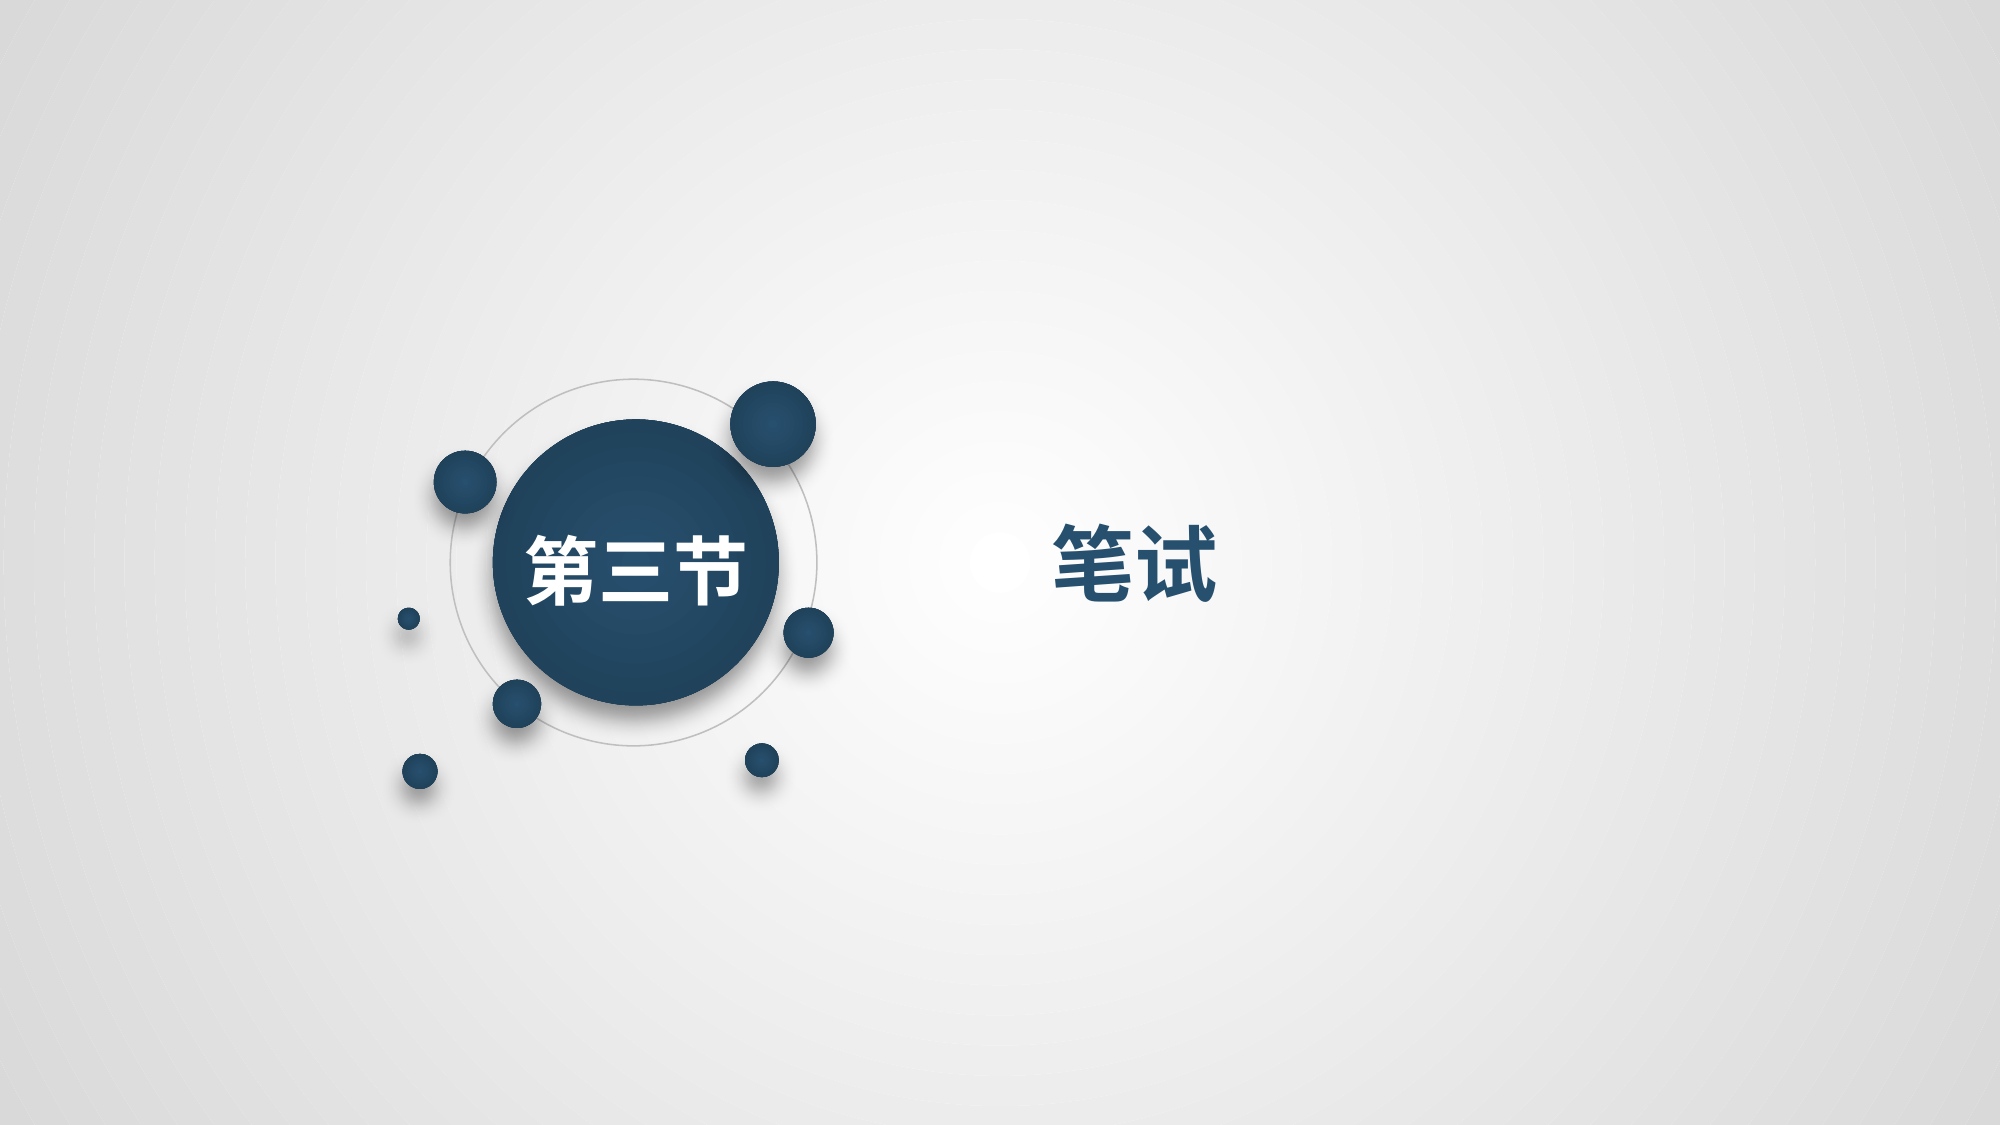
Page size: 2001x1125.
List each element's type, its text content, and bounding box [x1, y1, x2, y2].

text_box [773, 488, 818, 611]
text_box [491, 678, 543, 729]
text_box [782, 606, 835, 659]
text_box [491, 418, 780, 707]
text_box [553, 666, 780, 747]
text_box [483, 378, 728, 480]
text_box 第三节 [508, 516, 764, 622]
text_box [401, 752, 439, 790]
text_box [743, 742, 780, 779]
text_box 笔试 [1036, 504, 1353, 620]
text_box [729, 380, 817, 468]
text_box [432, 449, 498, 515]
text_box [396, 606, 421, 631]
text_box [449, 542, 510, 687]
